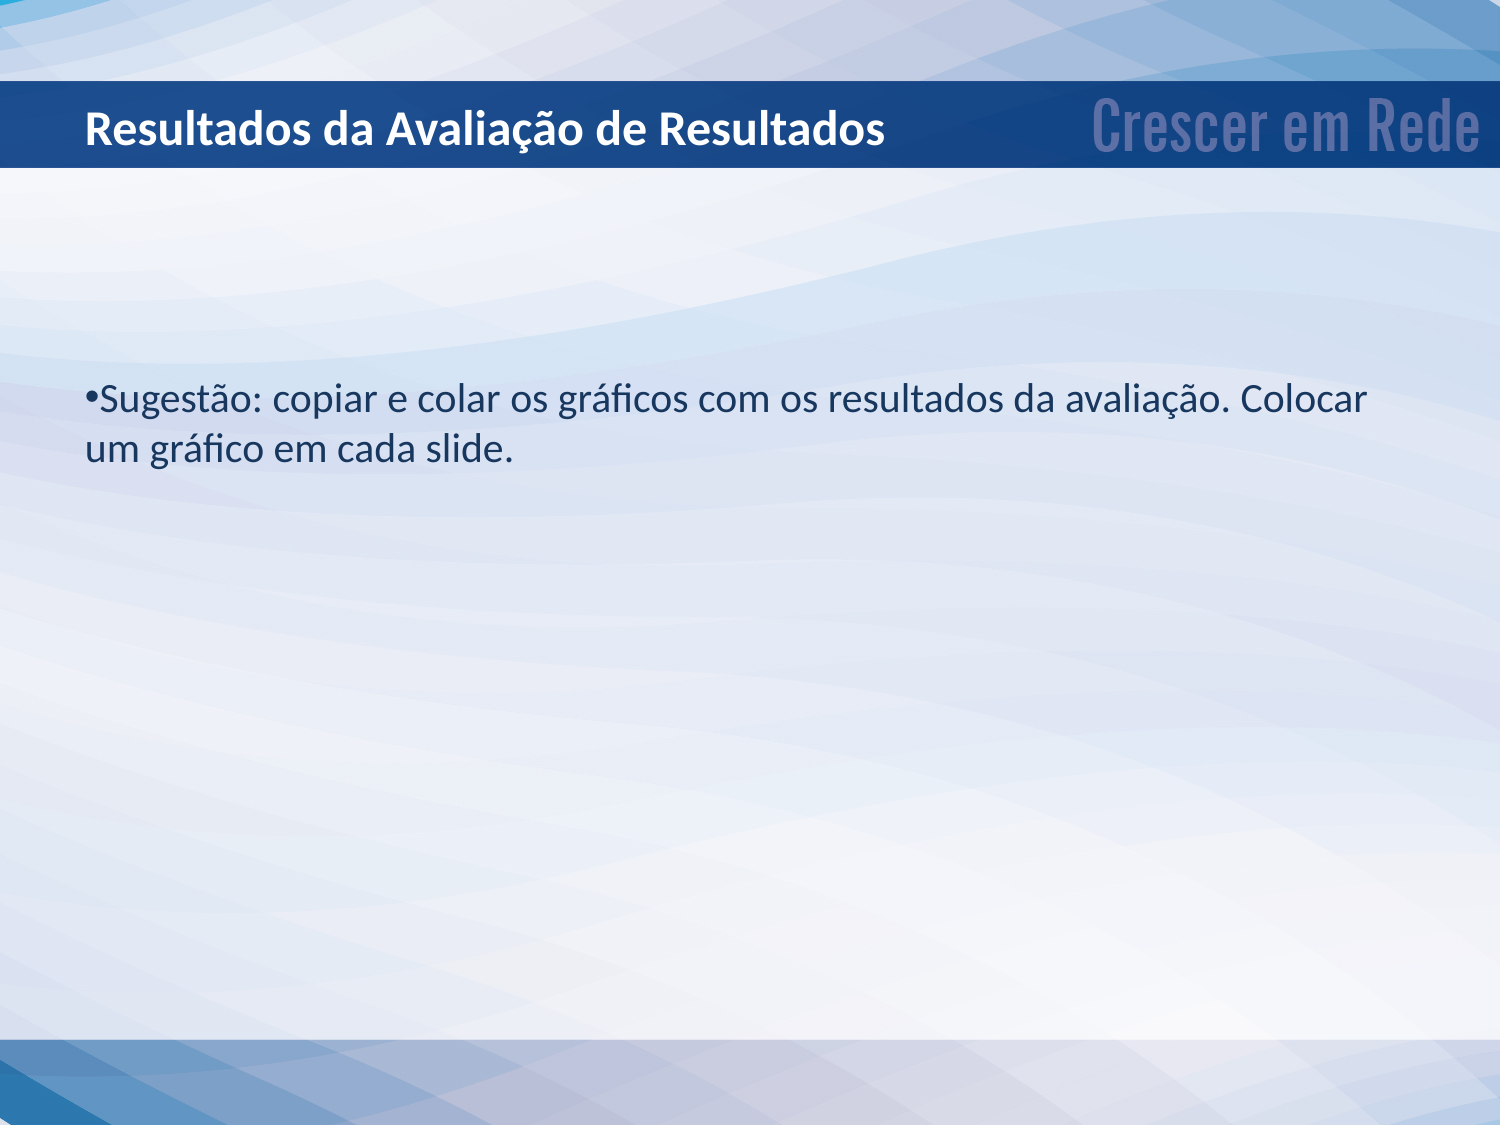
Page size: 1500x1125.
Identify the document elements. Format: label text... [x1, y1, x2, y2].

picture [0, 0, 1500, 1125]
text_box Sugestão: copiar e colar os gráficos com os resultados da avaliação. Colocar um gráfico em cada slide. [70, 363, 1430, 478]
text_box Resultados da Avaliação de Resultados [70, 88, 1430, 163]
